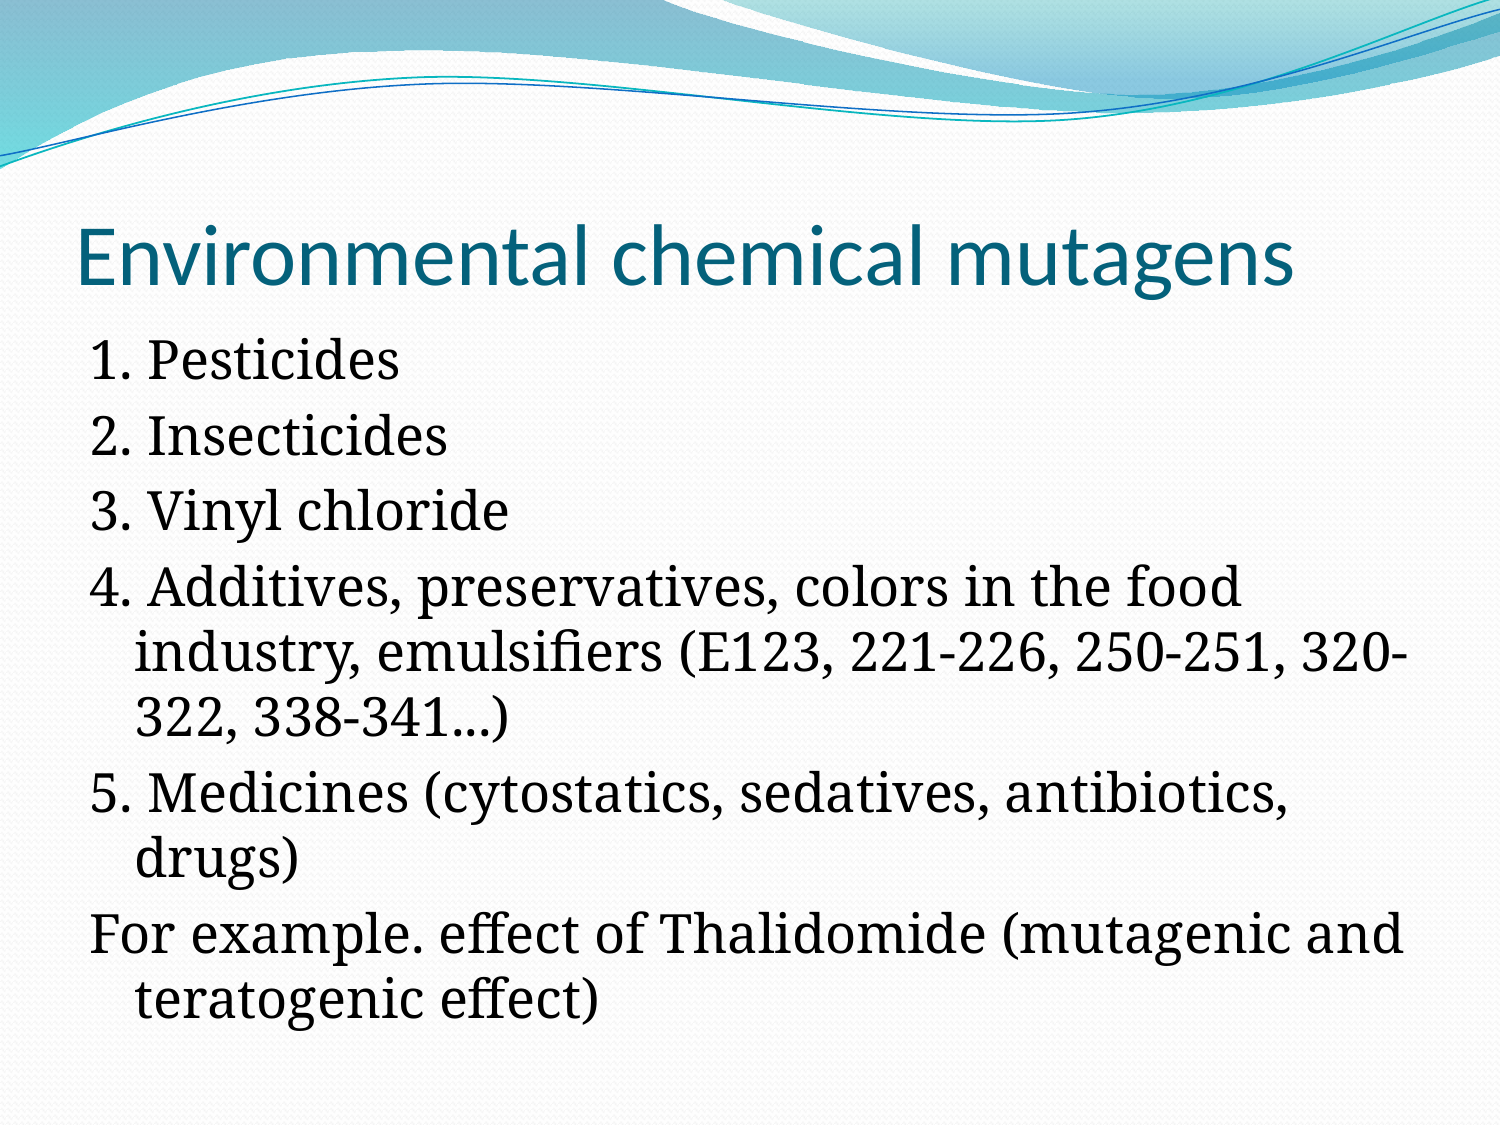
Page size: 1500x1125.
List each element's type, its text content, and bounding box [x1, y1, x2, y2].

title Environmental chemical mutagens [75, 115, 1425, 303]
list 1. Pesticides 2. Insecticides 3. Vinyl chloride 4. Additives, preservatives, colors in the food industry, emulsifiers (E123, 221-226, 250-251, 320-322, 338-341...) 5. Medicines (cytostatics, sedatives, antibiotics, drugs) For example. effect of Thalidomide (mutagenic and teratogenic effect) [75, 317, 1425, 1038]
